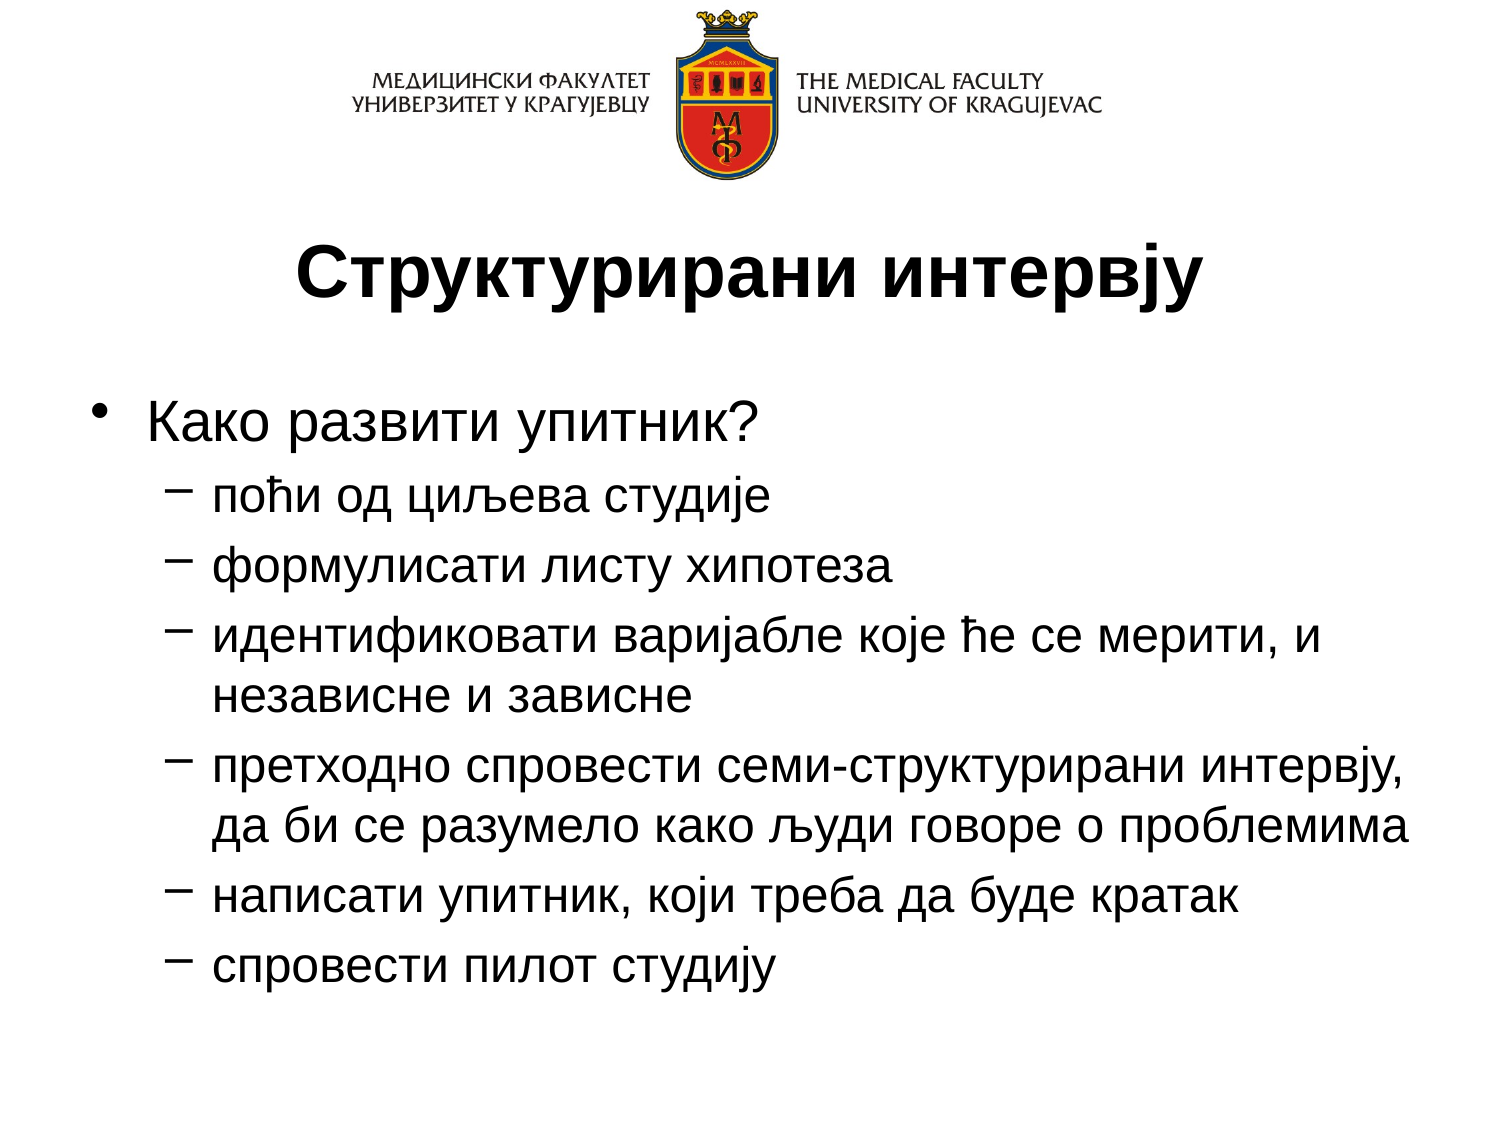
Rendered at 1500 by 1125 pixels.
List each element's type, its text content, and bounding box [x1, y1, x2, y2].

title Структурирани интервју [74, 173, 1426, 362]
picture [328, 0, 1125, 173]
list Како развити упитник? поћи од циљева студије формулисати листу хипотеза идентификовати варијабле које ће се мерити, и независне и зависне претходно спровести семи-структурирани интервју, да би се разумело како људи говоре о проблемима написати упитник, који треба да буде кратак спровести пилот студију [74, 374, 1426, 1118]
